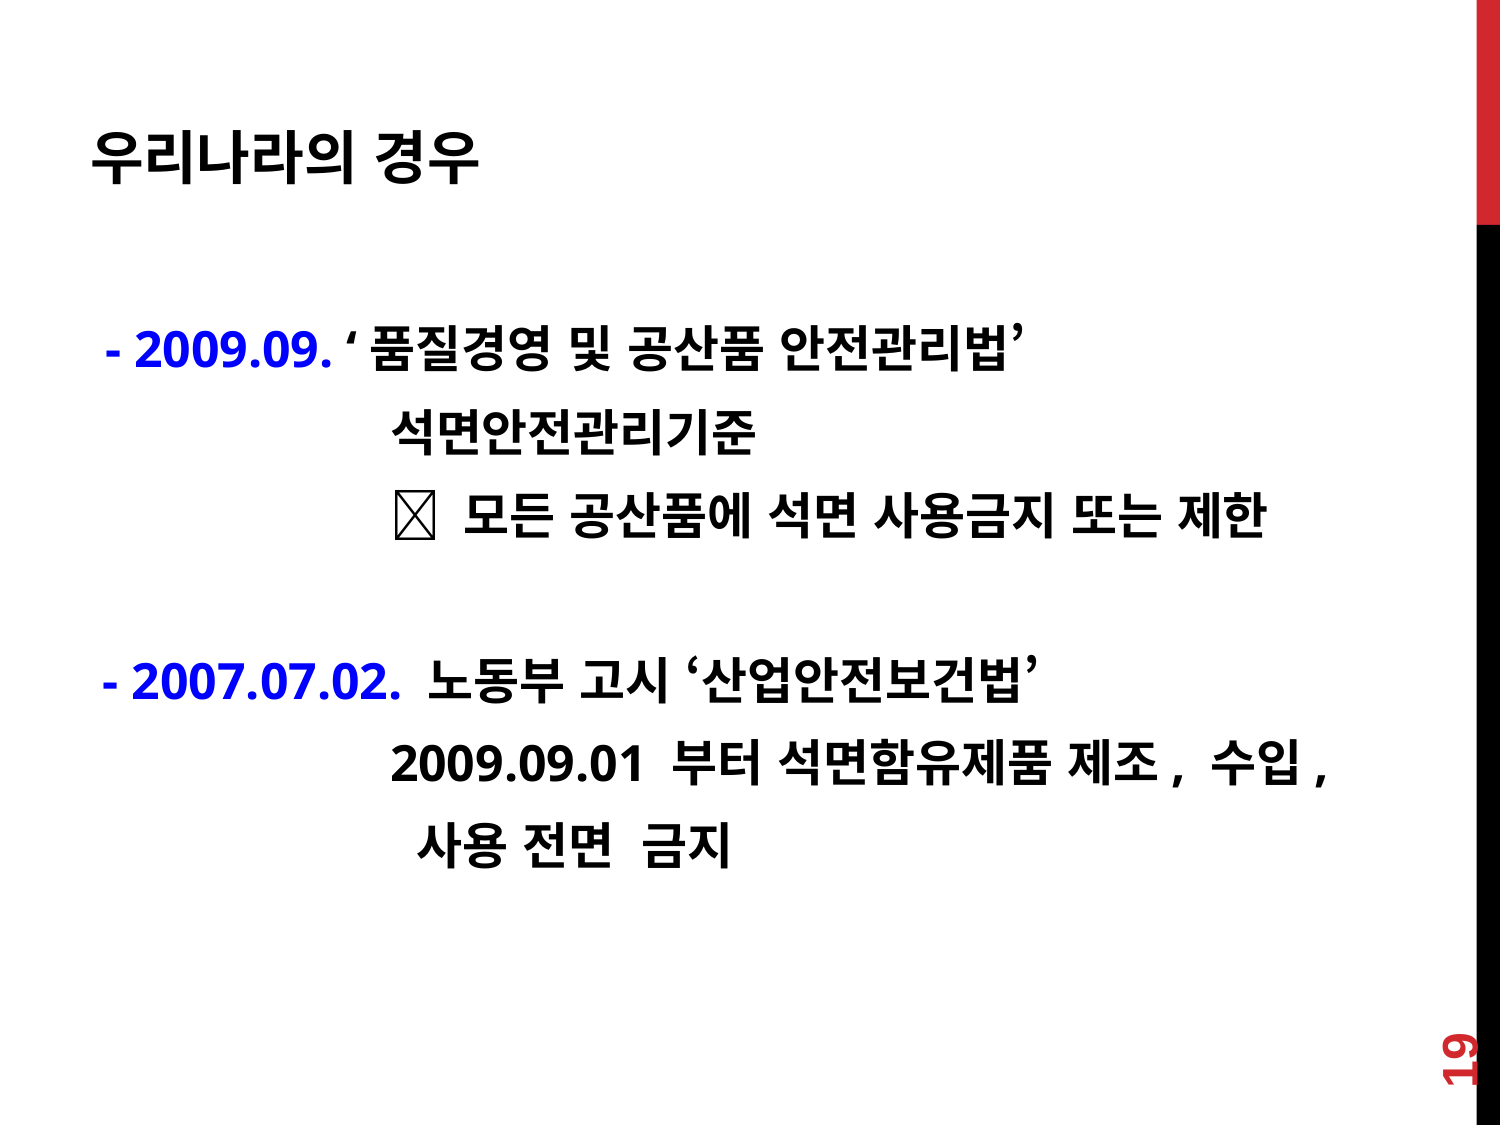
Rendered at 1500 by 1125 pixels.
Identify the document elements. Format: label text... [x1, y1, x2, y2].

slide_number 19 [1427, 887, 1488, 1104]
list 우리나라의 경우 - 2009.09. ‘품질경영 및 공산품 안전관리법’ 석면안전관리기준  모든 공산품에 석면 사용금지 또는 제한 - 2007.07.02. 노동부 고시 ‘산업안전보건법’ 2009.09.01 부터 석면함유제품 제조, 수입, 사용 전면 금지 [75, 113, 1425, 1035]
